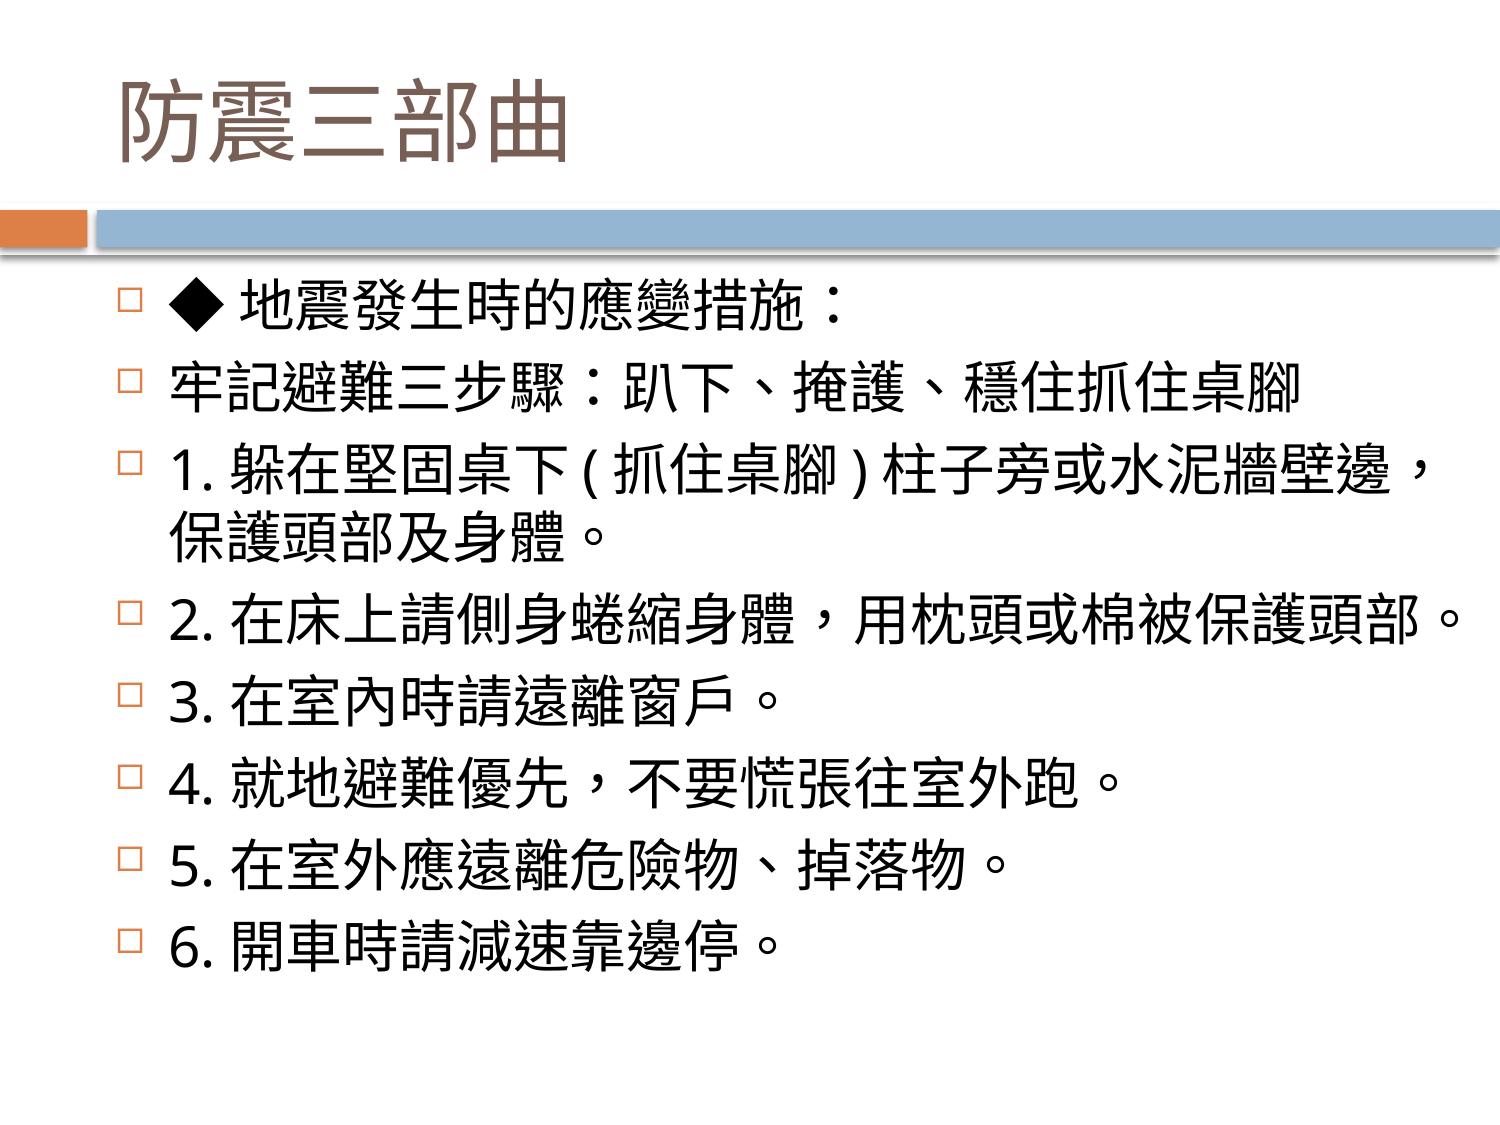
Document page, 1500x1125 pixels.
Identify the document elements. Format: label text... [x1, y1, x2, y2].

title 防震三部曲 [100, 37, 1438, 200]
list ◆地震發生時的應變措施： 牢記避難三步驟：趴下、掩護、穩住抓住桌腳 1.躲在堅固桌下(抓住桌腳)柱子旁或水泥牆壁邊，保護頭部及身體。 2.在床上請側身蜷縮身體，用枕頭或棉被保護頭部。 3.在室內時請遠離窗戶。 4.就地避難優先，不要慌張往室外跑。 5.在室外應遠離危險物、掉落物。 6.開車時請減速靠邊停。 [100, 262, 1438, 1000]
